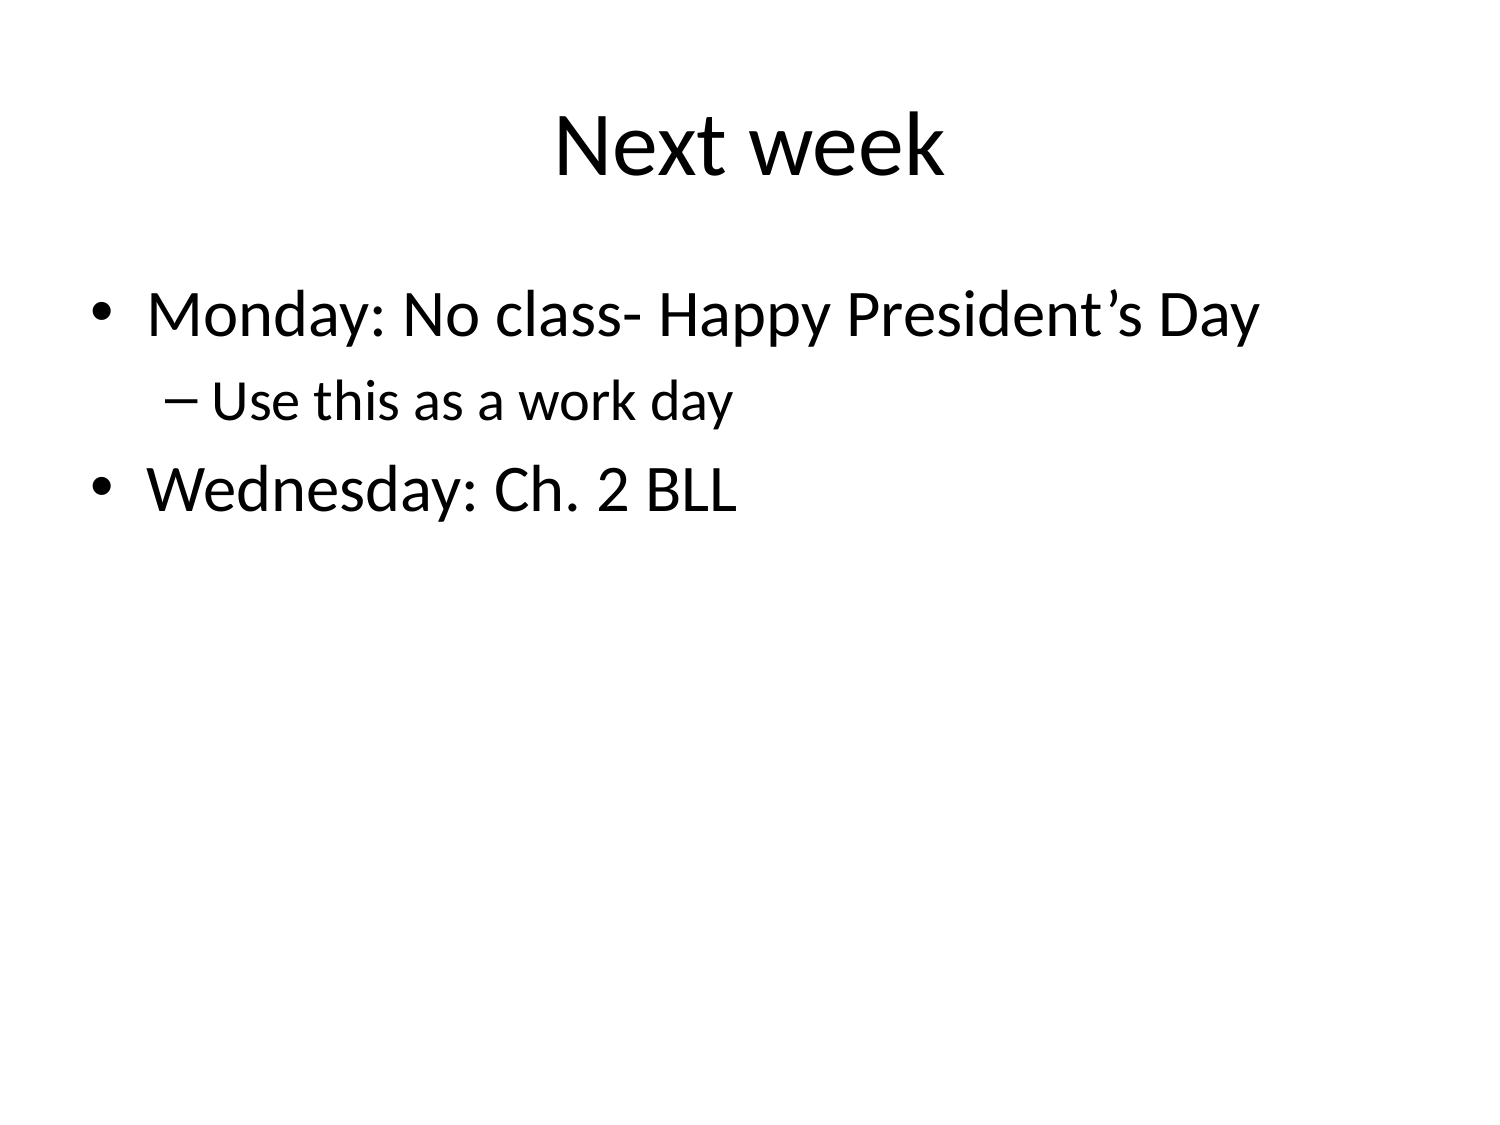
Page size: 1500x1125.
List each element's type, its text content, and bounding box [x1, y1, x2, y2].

title Next week [75, 45, 1425, 233]
list Monday: No class- Happy President’s Day Use this as a work day Wednesday: Ch. 2 BLL [75, 262, 1425, 1005]
